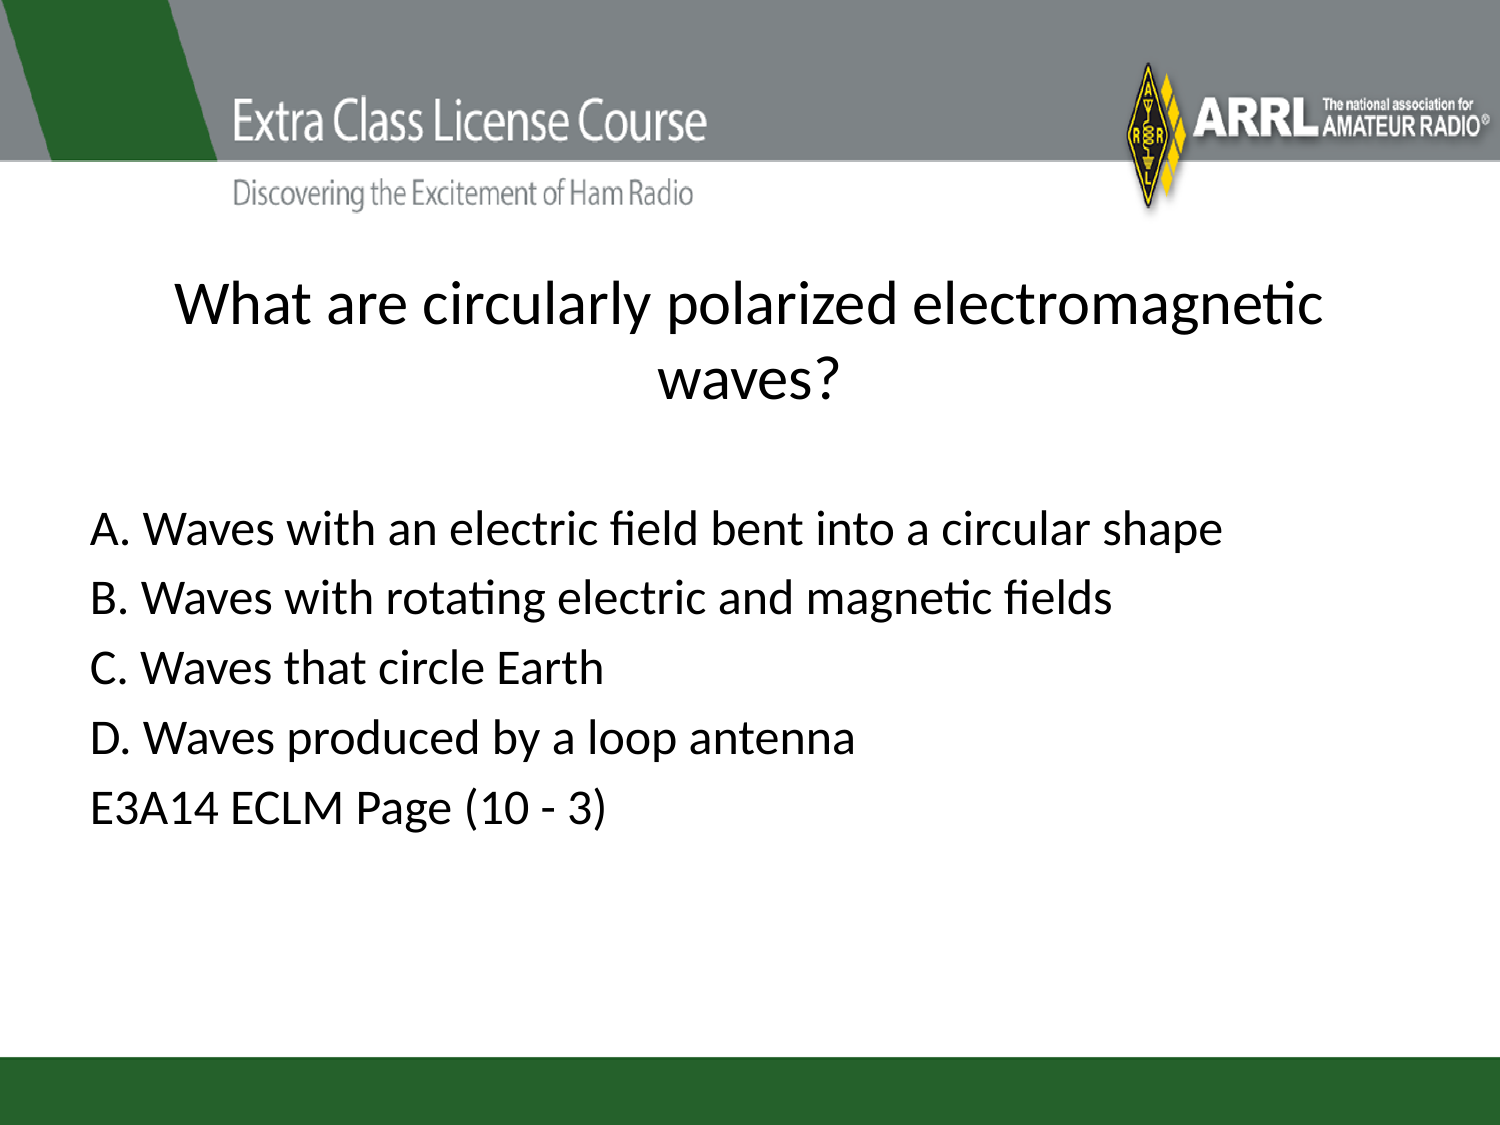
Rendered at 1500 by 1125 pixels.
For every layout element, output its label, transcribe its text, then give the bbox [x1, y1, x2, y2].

title What are circularly polarized electromagnetic waves? [75, 254, 1425, 435]
picture [0, 0, 1500, 1125]
list A. Waves with an electric field bent into a circular shape B. Waves with rotating electric and magnetic fields C. Waves that circle Earth D. Waves produced by a loop antenna E3A14 ECLM Page (10 - 3) [75, 487, 1425, 1005]
